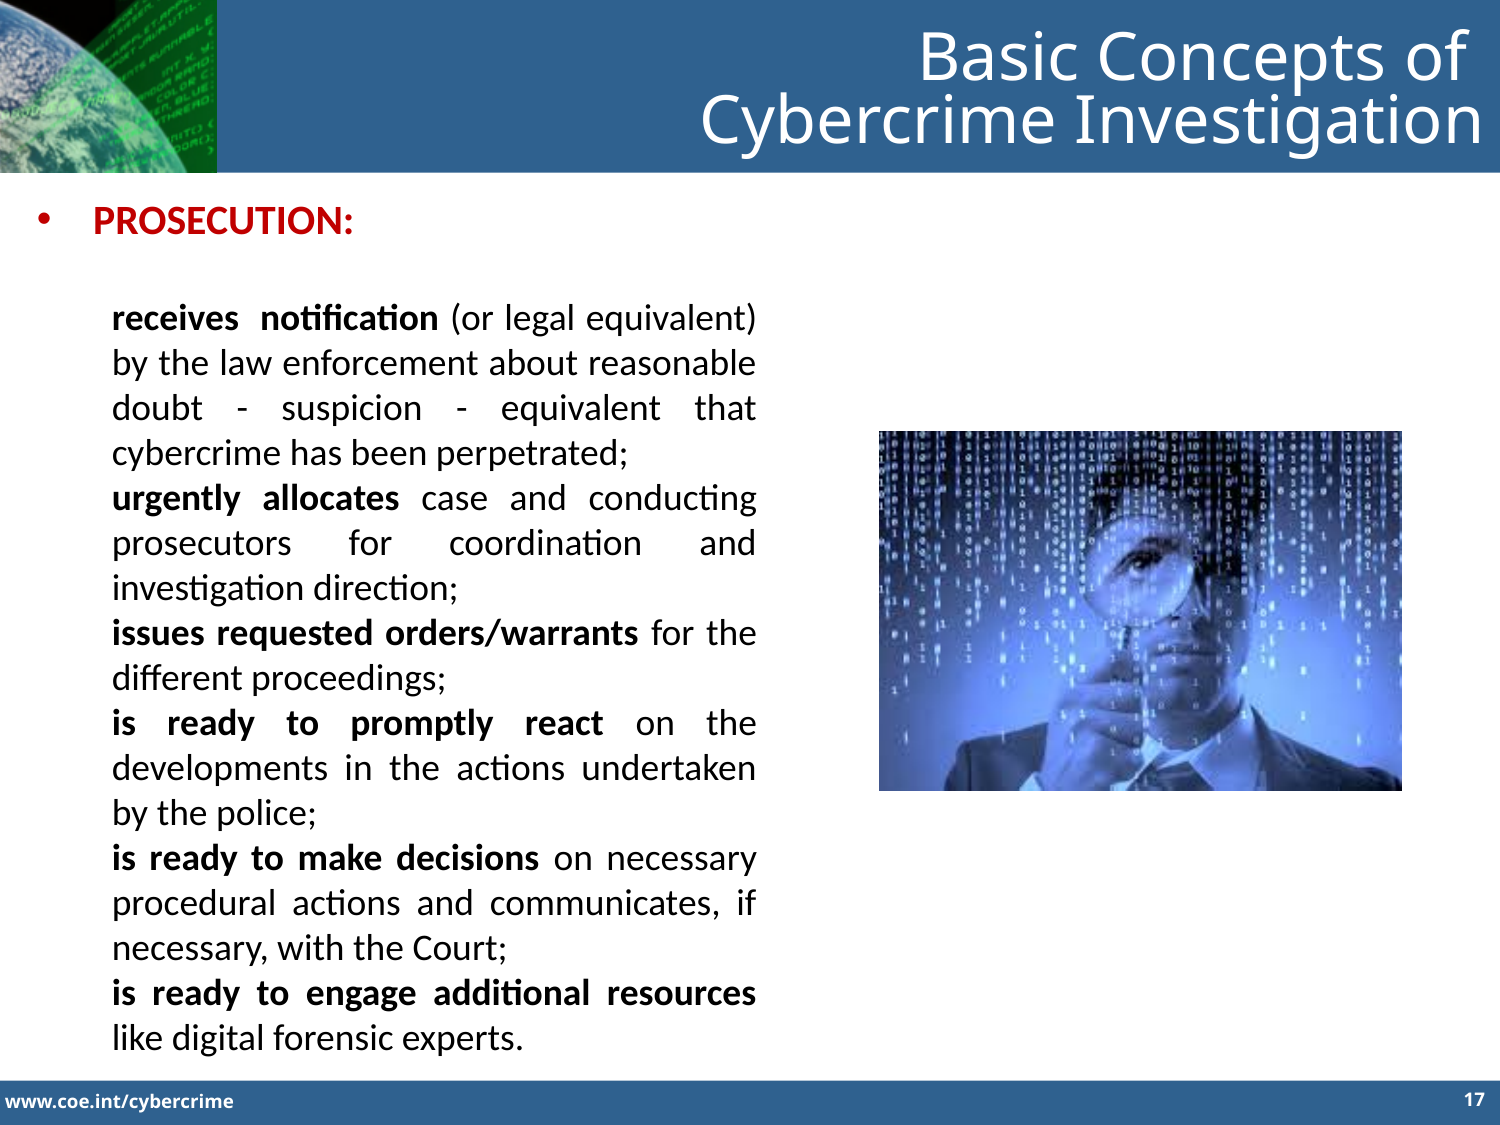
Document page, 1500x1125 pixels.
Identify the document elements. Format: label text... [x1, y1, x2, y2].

text_box PROSECUTION: receives notification (or legal equivalent) by the law enforcement about reasonable doubt - suspicion - equivalent that cybercrime has been perpetrated; urgently allocates case and conducting prosecutors for coordination and investigation direction; issues requested orders/warrants for the different proceedings; is ready to promptly react on the developments in the actions undertaken by the police; is ready to make decisions on necessary procedural actions and communicates, if necessary, with the Court; is ready to engage additional resources like digital forensic experts. [22, 185, 773, 1066]
picture [0, 1, 217, 173]
text_box Basic Concepts of Cybercrime Investigation [359, 16, 1500, 169]
slide_number 17 [1149, 1079, 1500, 1125]
picture [879, 431, 1402, 791]
